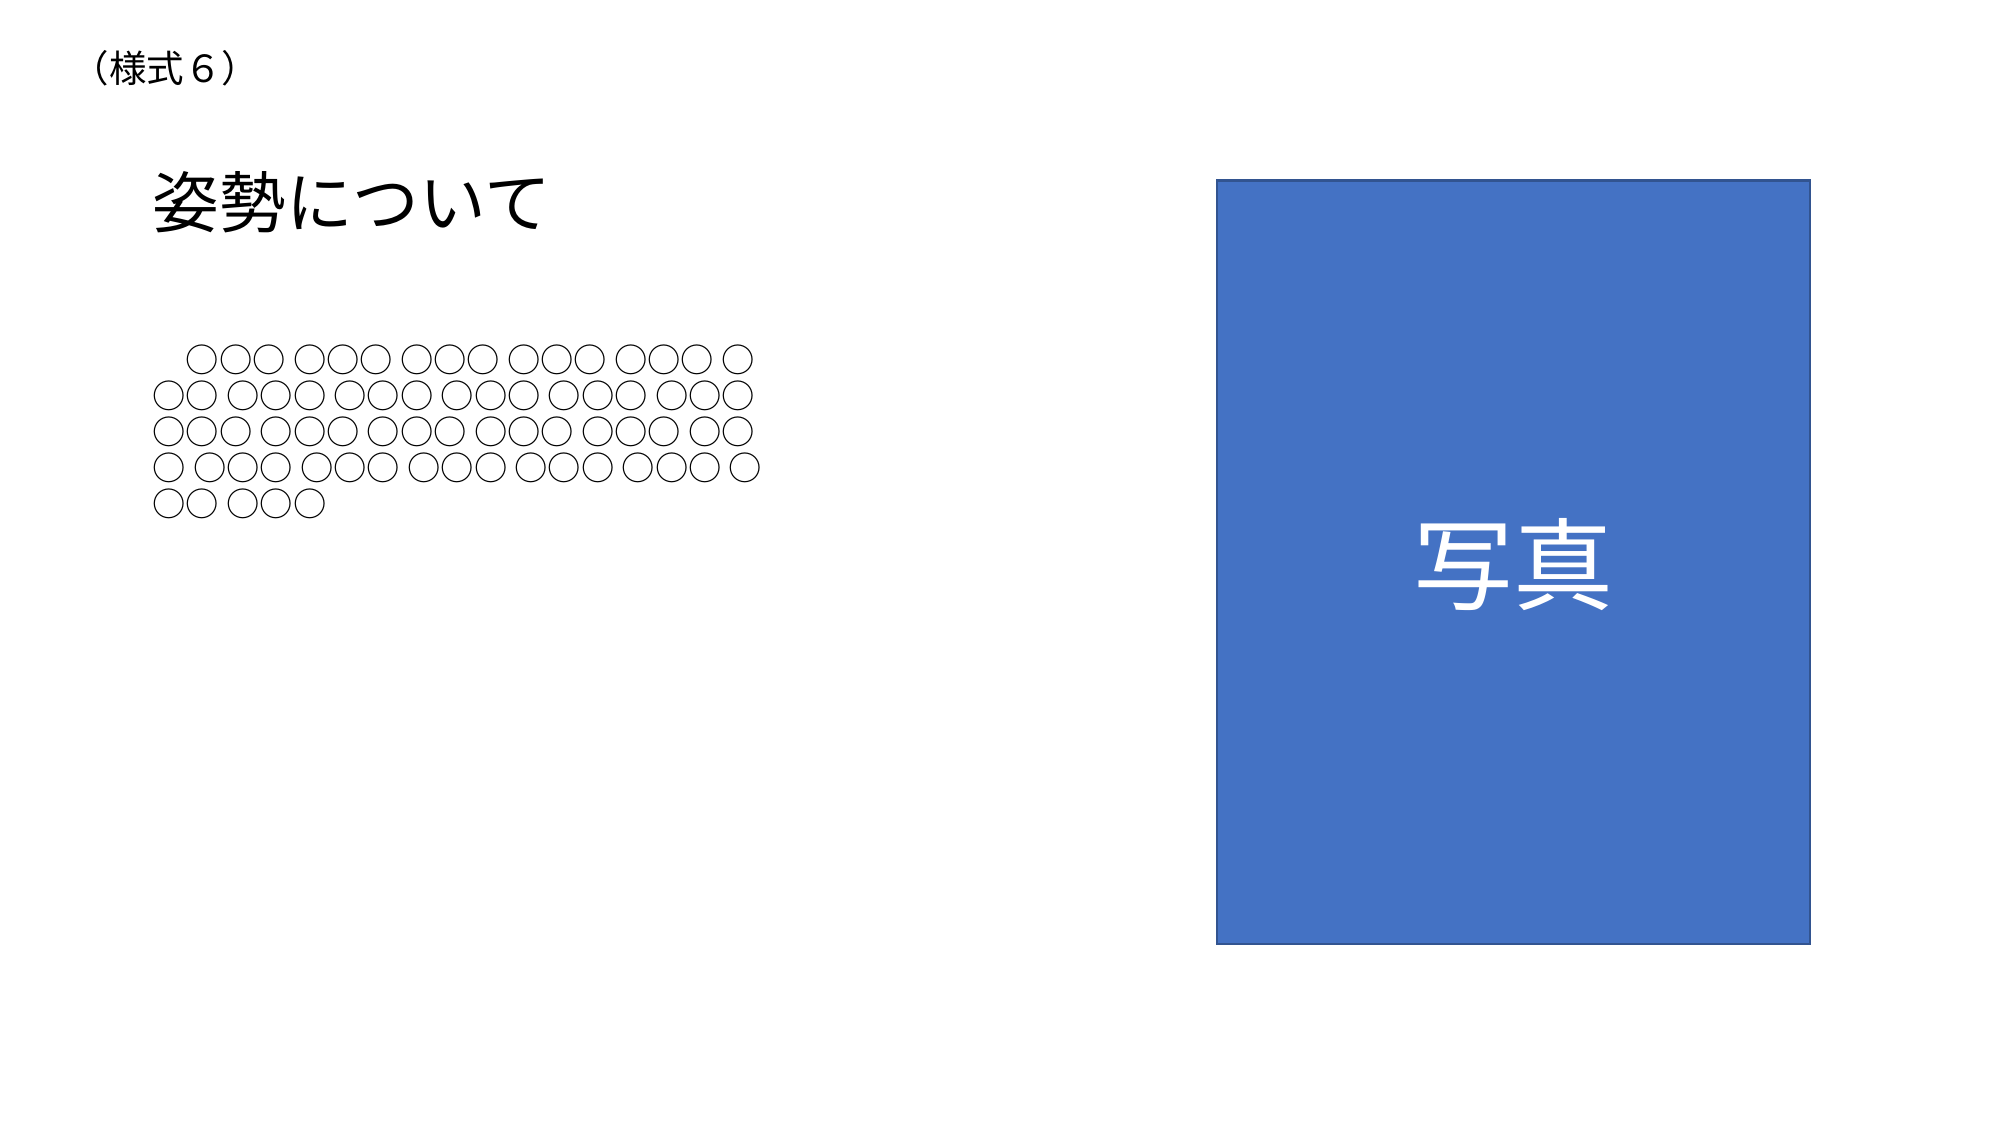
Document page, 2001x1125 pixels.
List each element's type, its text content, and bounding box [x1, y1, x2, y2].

text_box （様式６） [56, 37, 290, 98]
text_box 写真 [1216, 179, 1811, 945]
text_box ○○○ ○○○ ○○○ ○○○ ○○○ ○○○ ○○○ ○○○ ○○○ ○○○ ○○○ ○○○ ○○○ ○○○ ○○○ ○○○ ○○○ ○○○ ○○○ ○○○ ○○○ ○○○ ○○○ ○○○ [137, 336, 783, 962]
text_box 姿勢について [137, 75, 783, 336]
